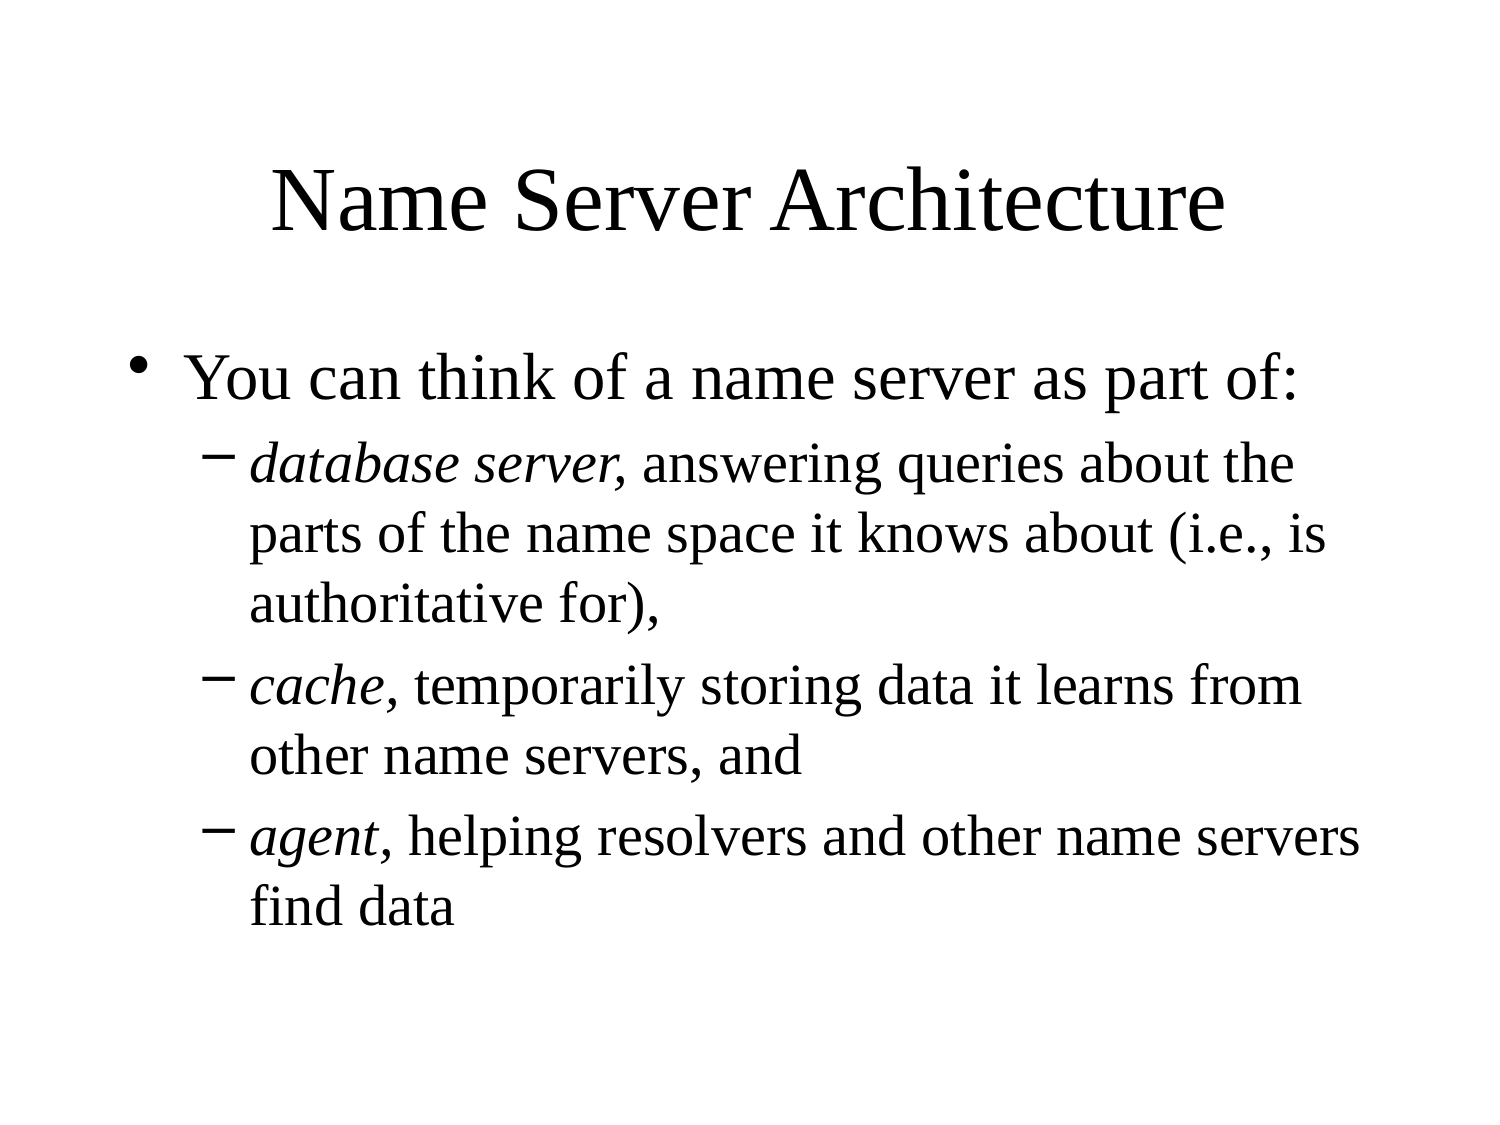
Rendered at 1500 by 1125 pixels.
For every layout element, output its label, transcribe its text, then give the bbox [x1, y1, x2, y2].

title Name Server Architecture [112, 99, 1388, 288]
list You can think of a name server as part of: database server, answering queries about the parts of the name space it knows about (i.e., is authoritative for), cache, temporarily storing data it learns from other name servers, and agent, helping resolvers and other name servers find data [112, 324, 1388, 1000]
